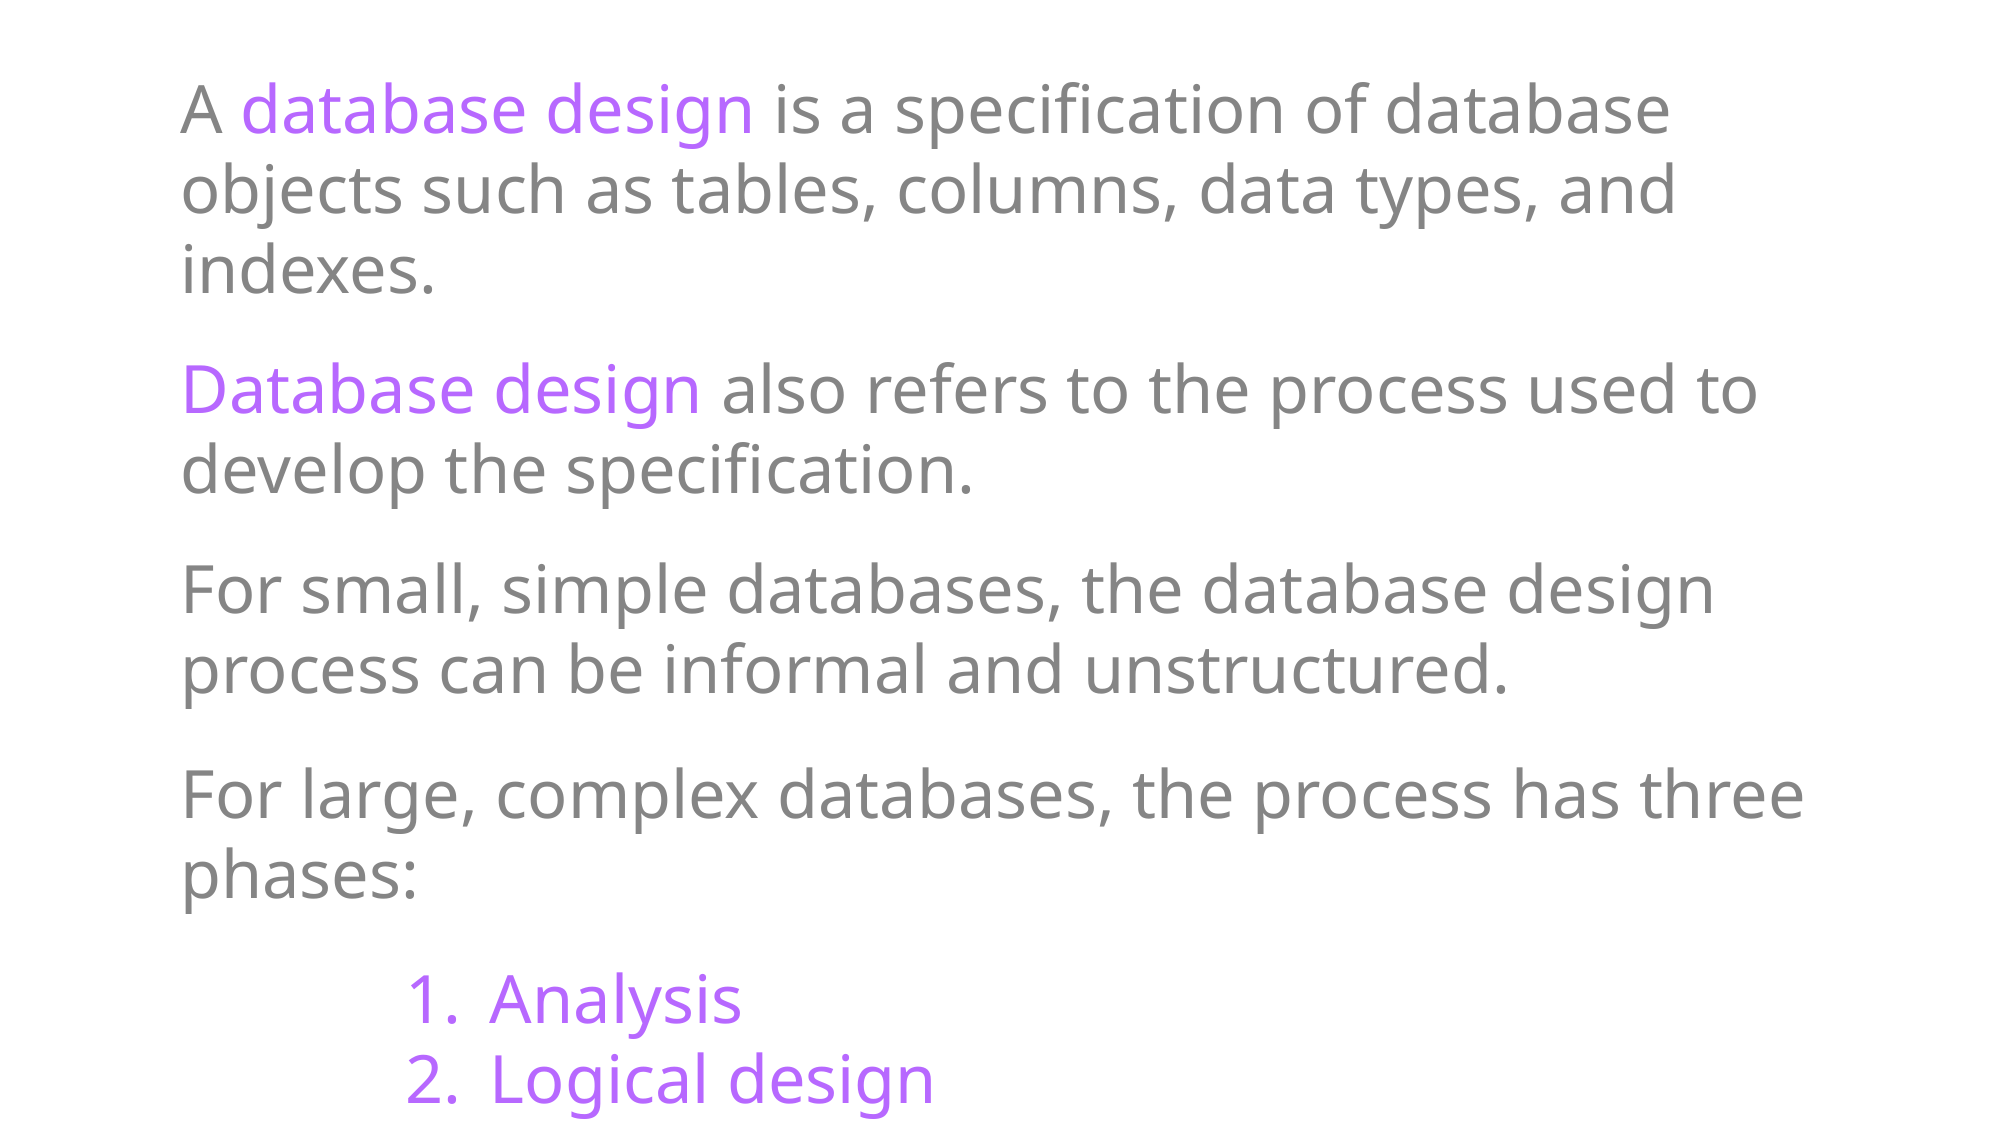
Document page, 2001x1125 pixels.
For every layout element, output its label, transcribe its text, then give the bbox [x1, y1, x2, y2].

text_box A database design is a specification of database objects such as tables, columns, data types, and indexes. Database design also refers to the process used to develop the specification. For small, simple databases, the database design process can be informal and unstructured. For large, complex databases, the process has three phases: Analysis Logical design Physical design [165, 59, 1835, 1125]
